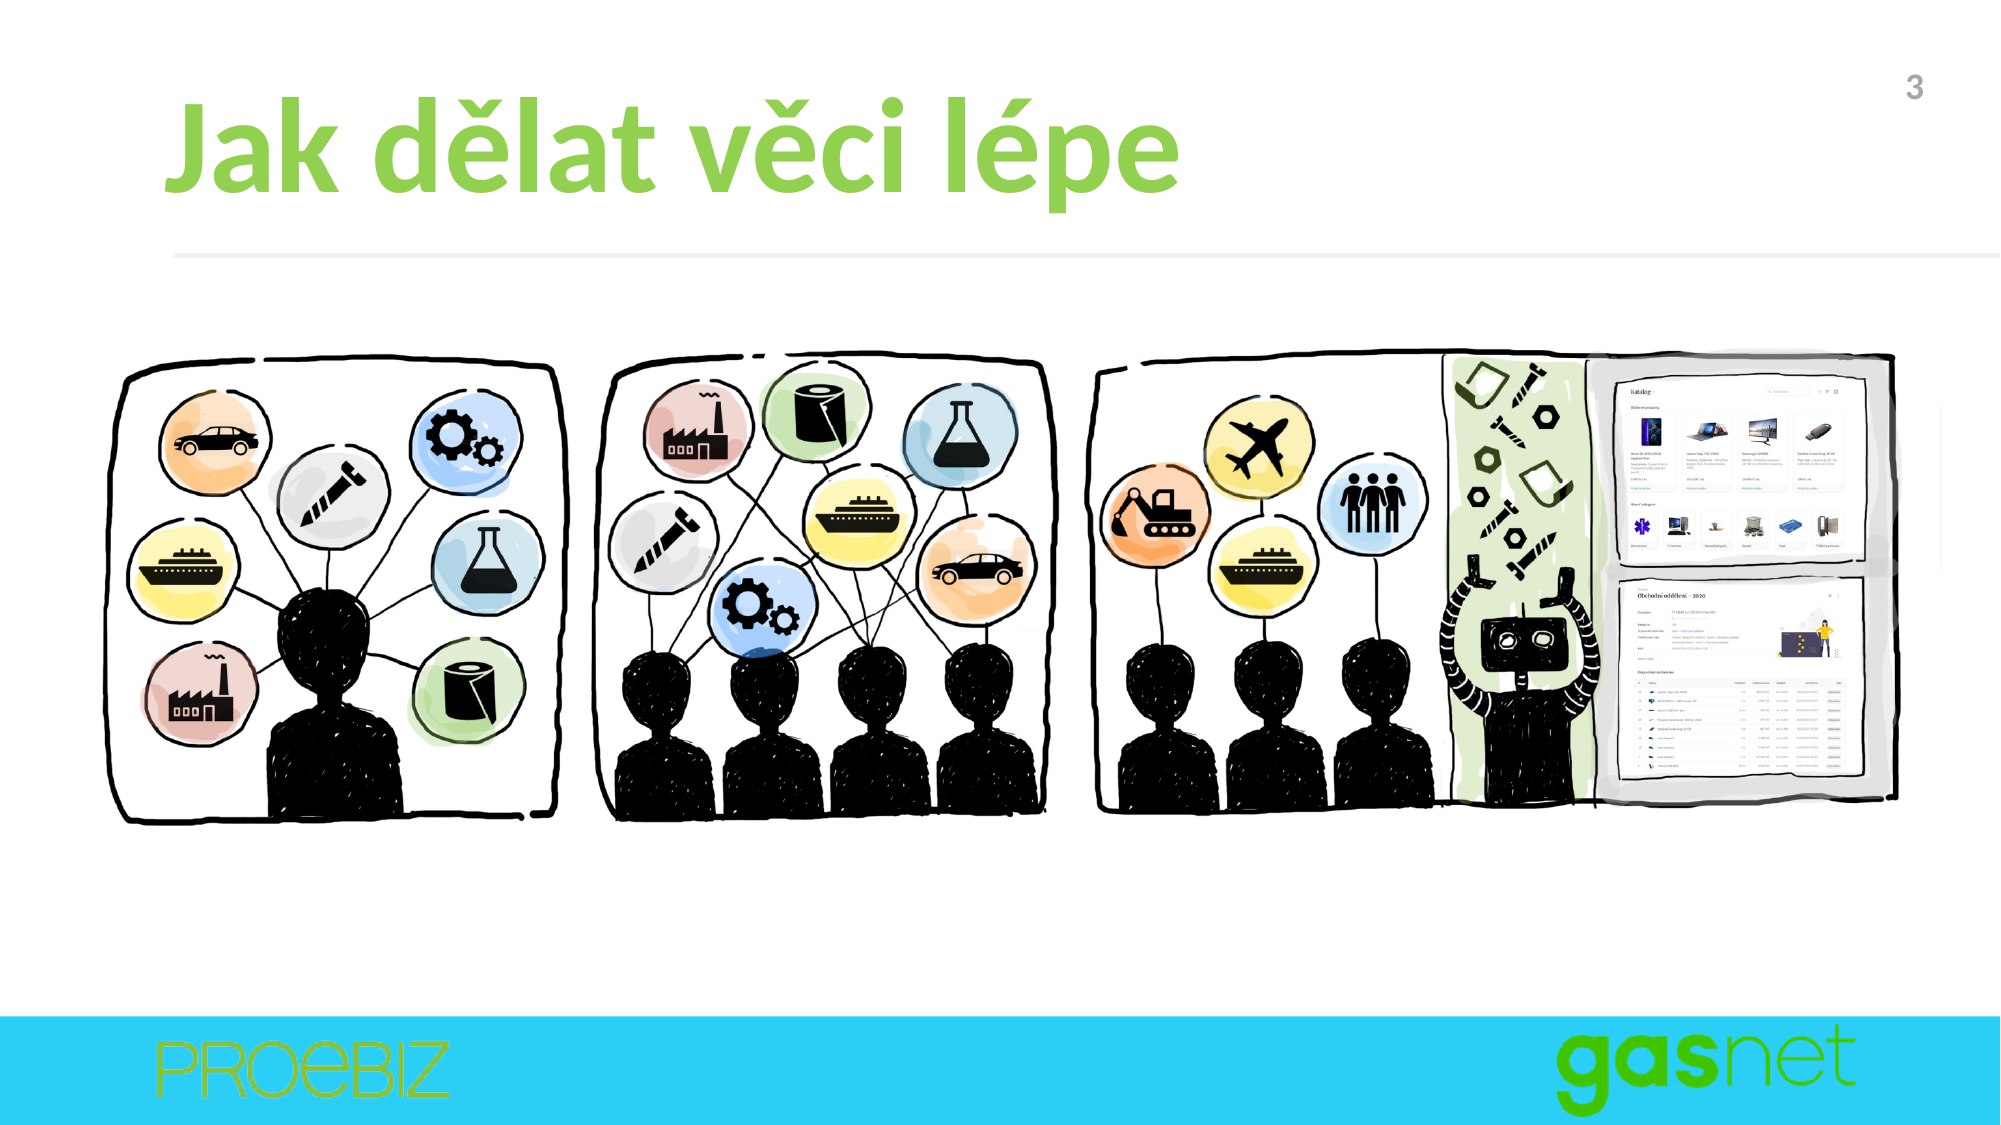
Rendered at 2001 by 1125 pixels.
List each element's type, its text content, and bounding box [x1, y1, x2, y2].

text_box [0, 1014, 1536, 1125]
picture [1541, 960, 1870, 1125]
slide_number 3 [1472, 54, 1940, 115]
title Jak dělat věci lépe [149, 45, 1900, 233]
picture [149, 1022, 459, 1118]
text_box [1876, 1014, 2000, 1125]
picture [61, 314, 1946, 858]
